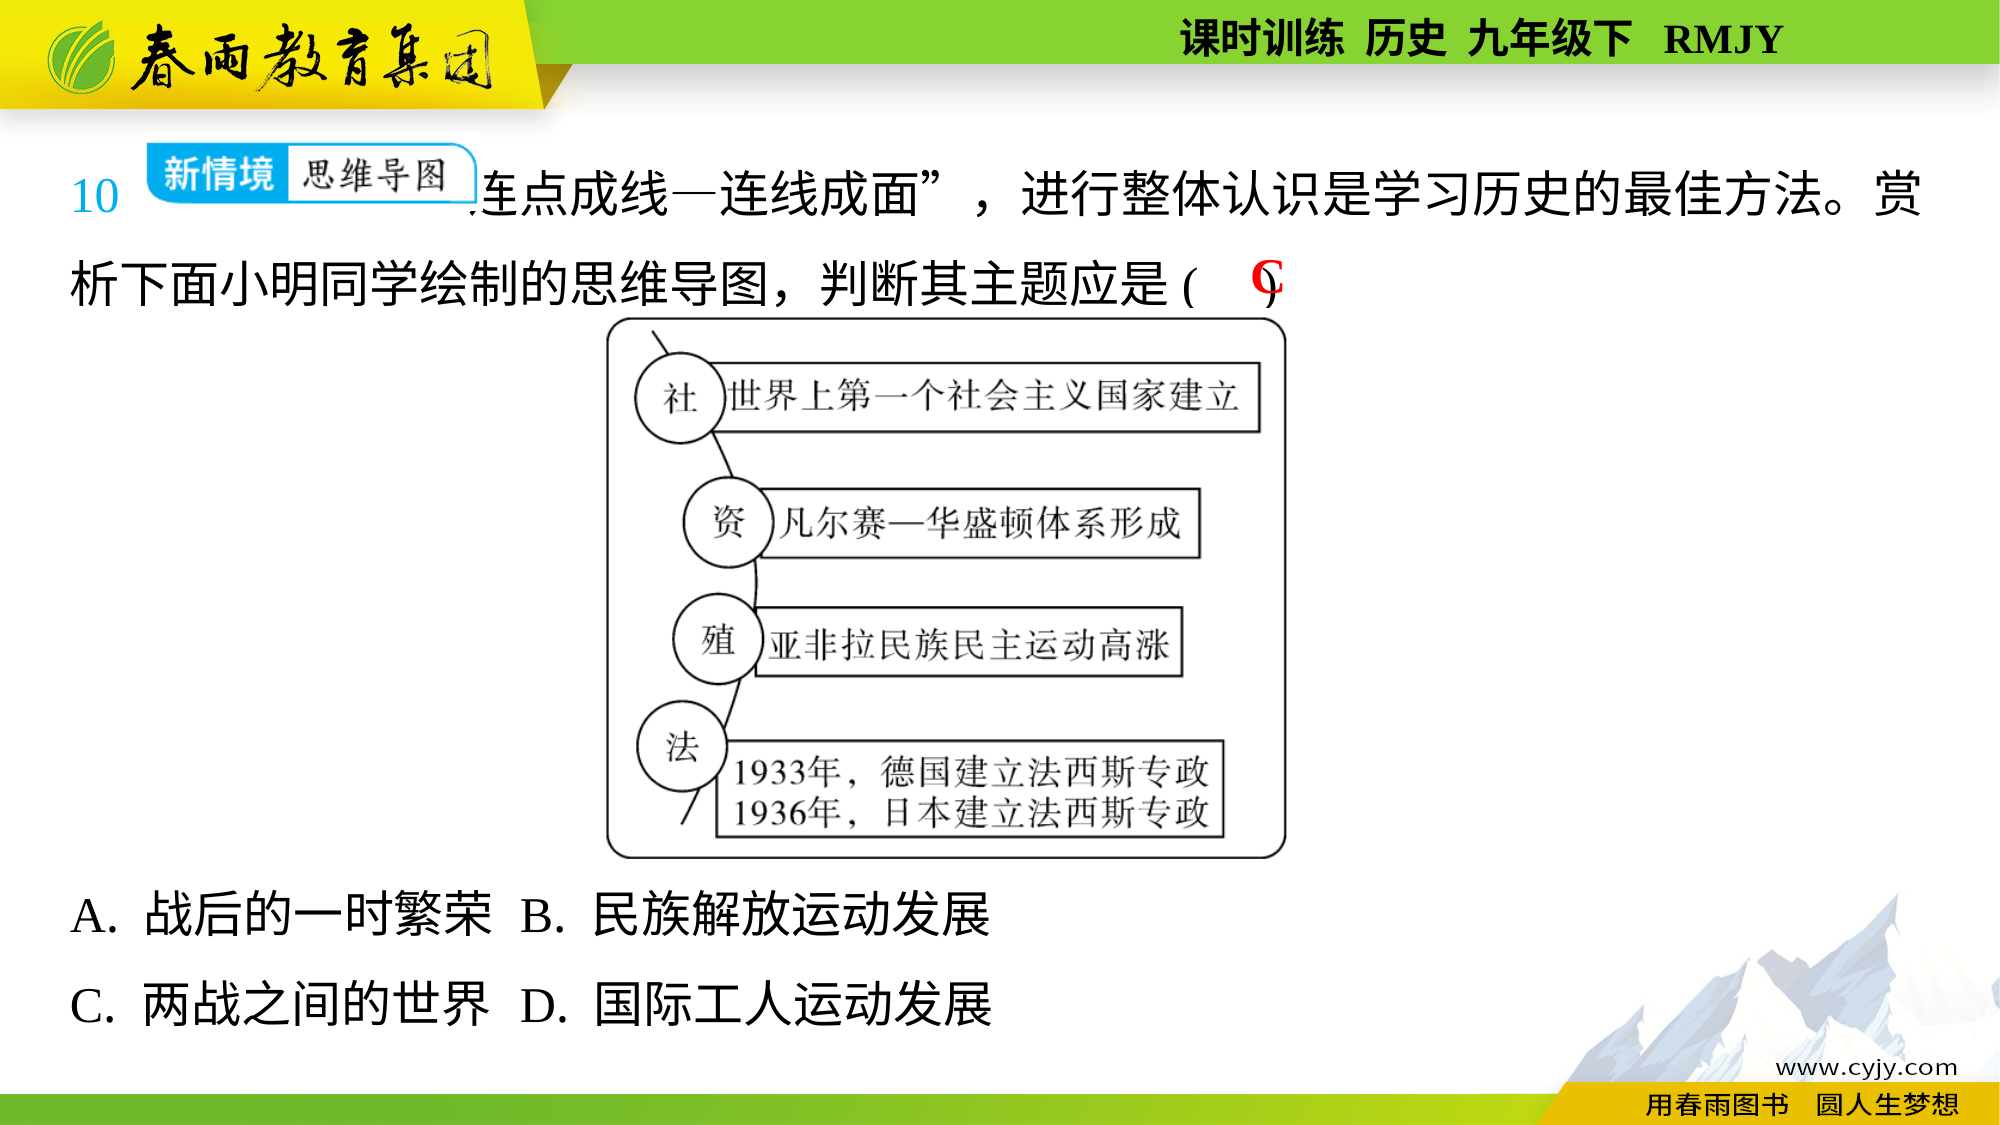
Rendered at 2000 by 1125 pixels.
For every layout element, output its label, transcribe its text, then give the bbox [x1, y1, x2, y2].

list 10 “连点成线—连线成面”，进行整体认识是学习历史的最佳方法。赏析下面小明同学绘制的思维导图，判断其主题应是( ) A. 战后的一时繁荣 B. 民族解放运动发展 C. 两战之间的世界 D. 国际工人运动发展 [54, 125, 1939, 1050]
picture [0, 0, 2000, 1125]
text_box C [1235, 235, 1301, 311]
